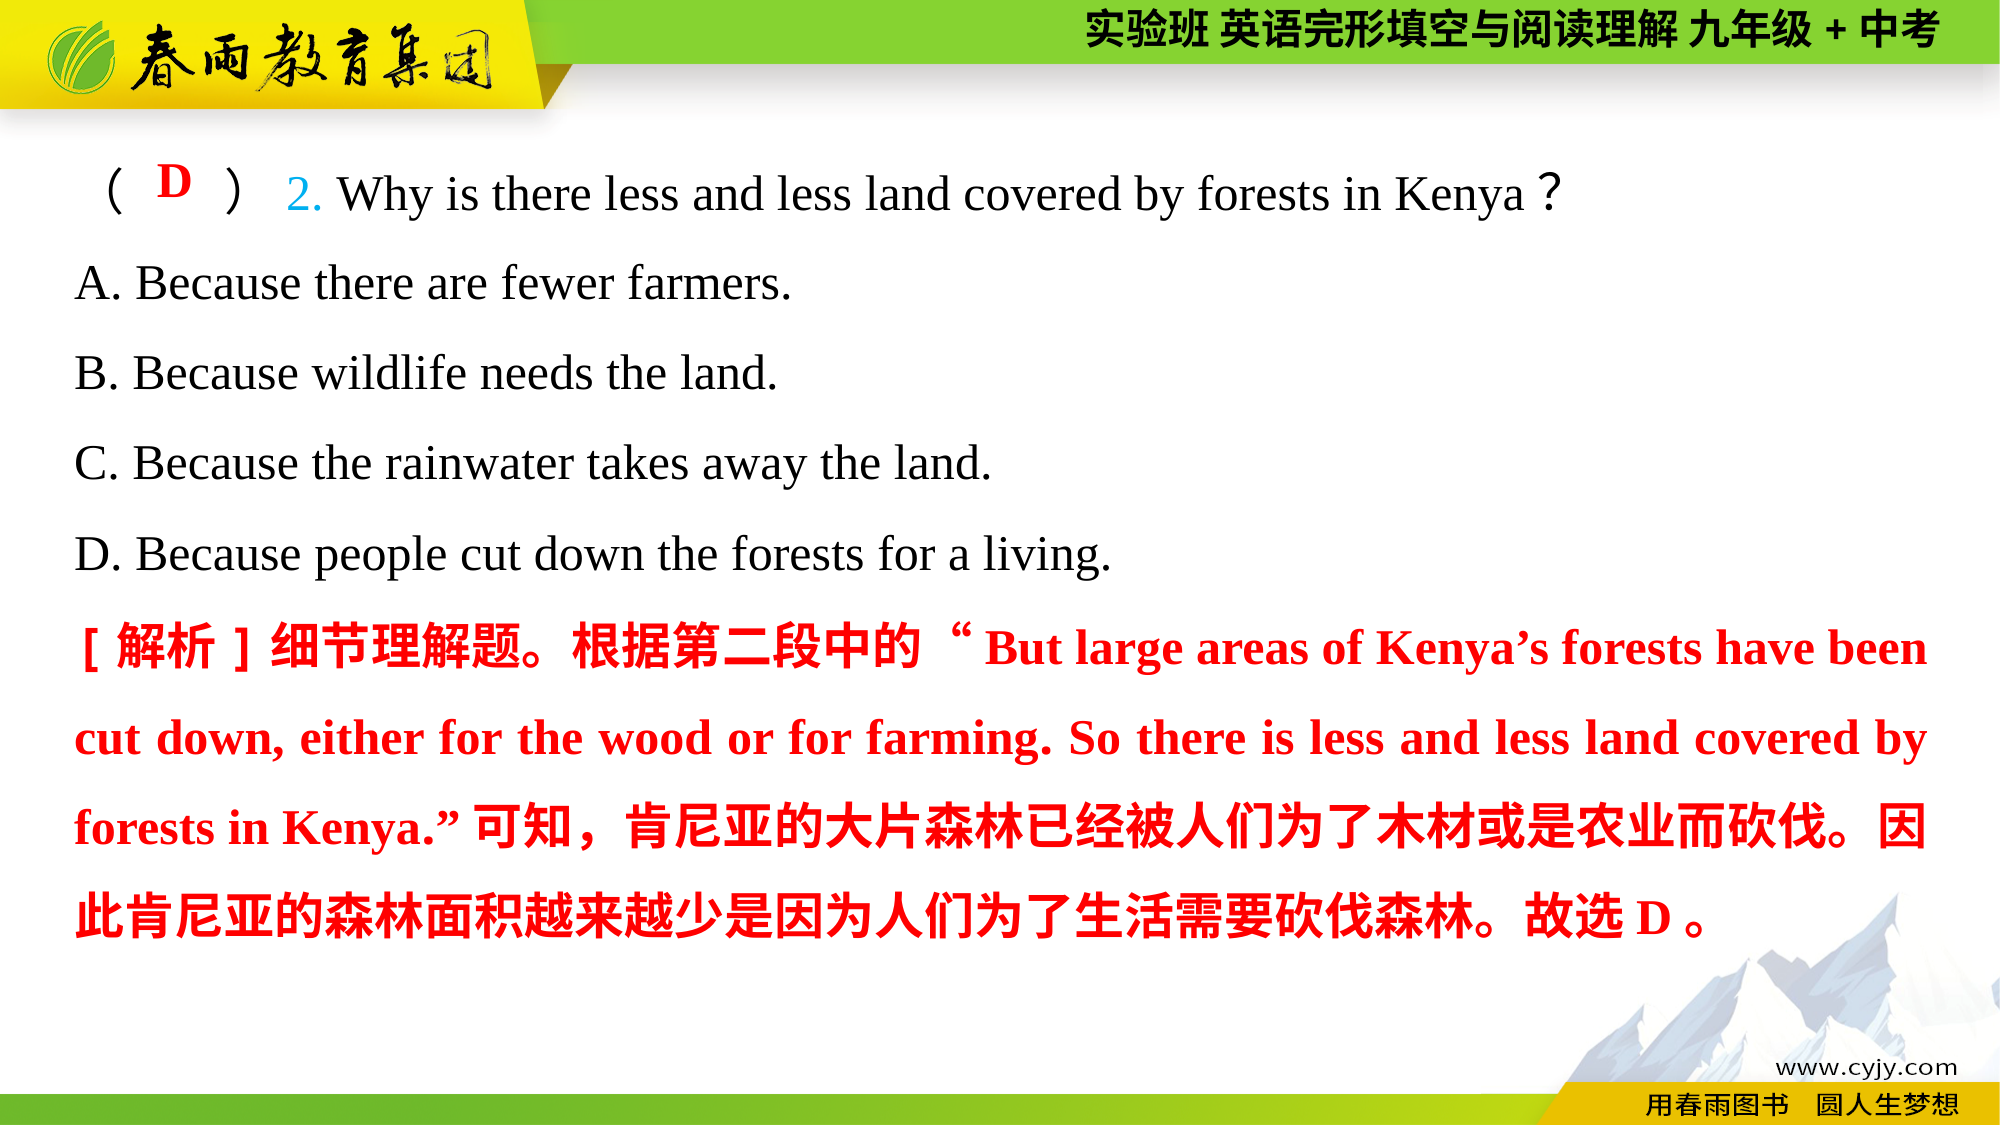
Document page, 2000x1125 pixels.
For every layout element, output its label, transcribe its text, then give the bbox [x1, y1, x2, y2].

picture [0, 0, 2000, 1125]
text_box D [141, 140, 208, 215]
text_box [解析]细节理解题。根据第二段中的“But large areas of Kenya’s forests have been cut down, either for the wood or for farming. So there is less and less land covered by forests in Kenya.”可知，肯尼亚的大片森林已经被人们为了木材或是农业而砍伐。因此肯尼亚的森林面积越来越少是因为人们为了生活需要砍伐森林。故选D。 [59, 592, 1944, 953]
list （ ）2. Why is there less and less land covered by forests in Kenya？ A. Because there are fewer farmers. B. Because wildlife needs the land. C. Because the rainwater takes away the land. D. Because people cut down the forests for a living. [59, 122, 1944, 592]
